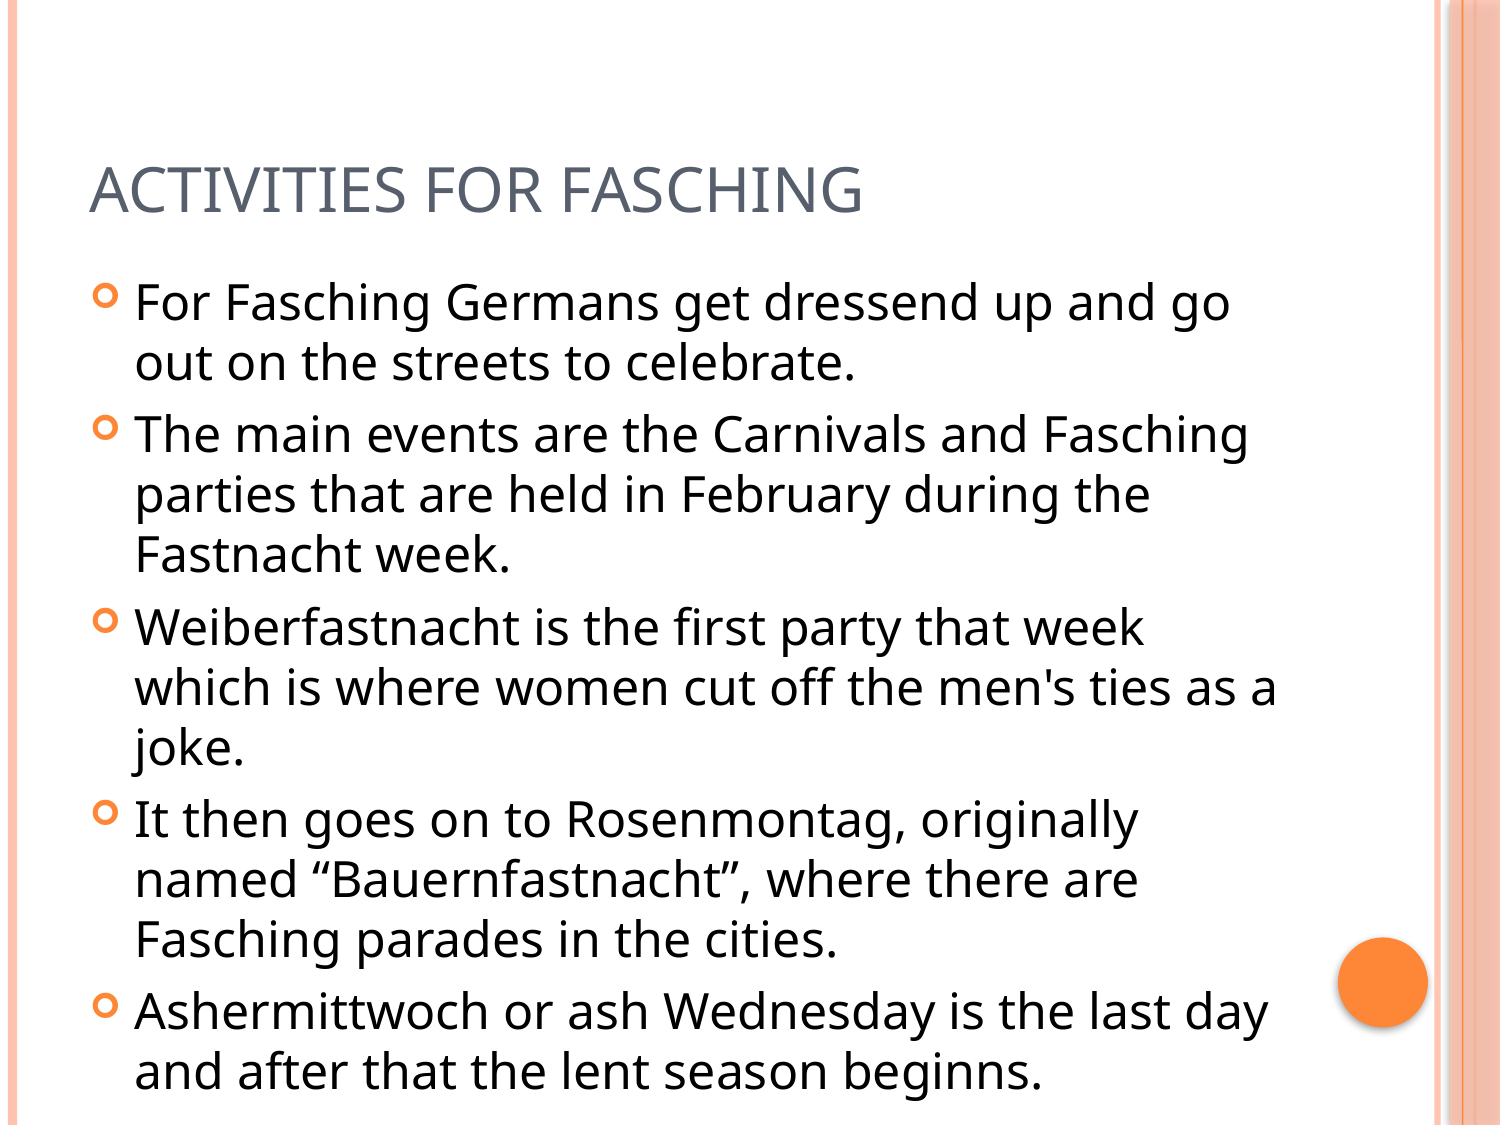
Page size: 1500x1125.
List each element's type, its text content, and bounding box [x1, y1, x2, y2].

list For Fasching Germans get dressend up and go out on the streets to celebrate. The main events are the Carnivals and Fasching parties that are held in February during the Fastnacht week. Weiberfastnacht is the first party that week which is where women cut off the men's ties as a joke. It then goes on to Rosenmontag, originally named “Bauernfastnacht”, where there are Fasching parades in the cities. Ashermittwoch or ash Wednesday is the last day and after that the lent season beginns. [75, 262, 1300, 1062]
title Activities for Fasching [75, 45, 1300, 233]
